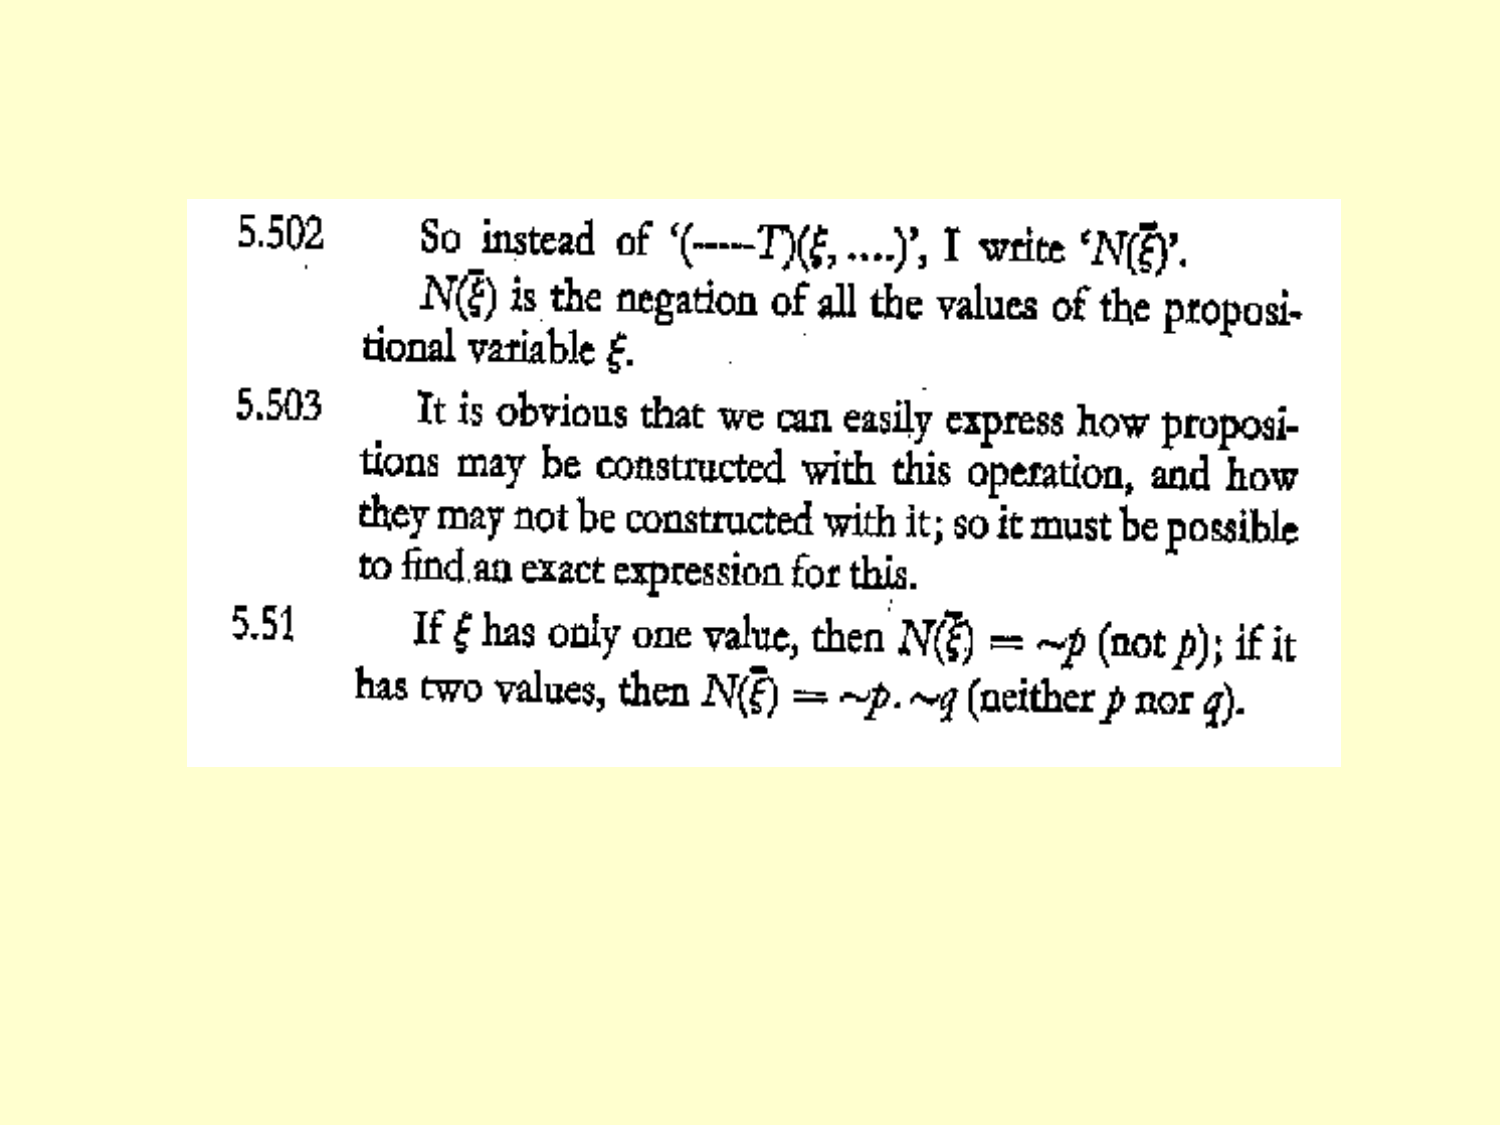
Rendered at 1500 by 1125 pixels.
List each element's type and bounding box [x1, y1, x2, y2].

list [187, 199, 1341, 767]
